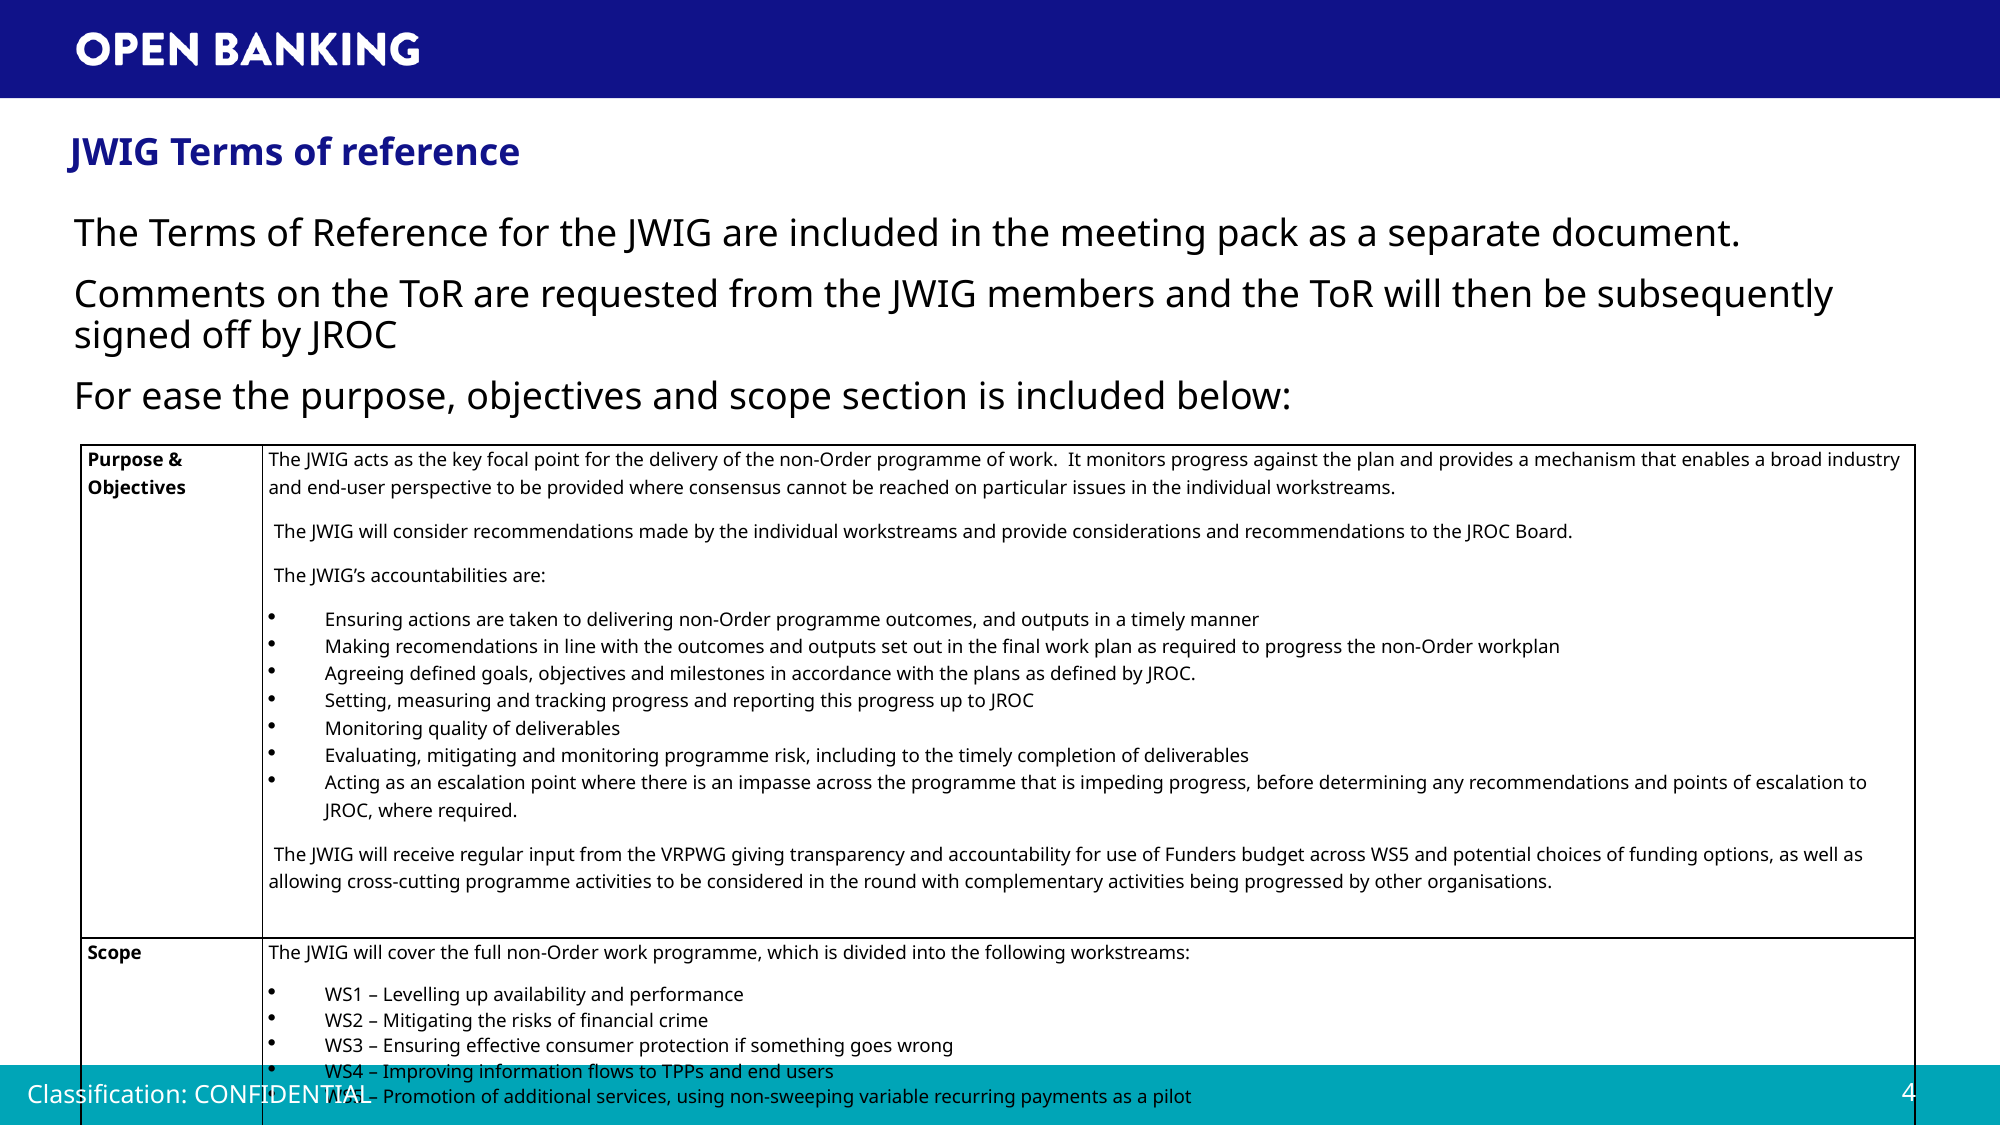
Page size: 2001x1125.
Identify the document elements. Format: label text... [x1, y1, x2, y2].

footer Classification: CONFIDENTIAL [1, 1064, 399, 1124]
title JWIG Terms of reference [54, 125, 1629, 207]
table_header Purpose & Objectives [82, 446, 262, 937]
table_cell The JWIG will cover the full non-Order work programme, which is divided into the following workstreams: WS1 – Levelling up availability and performance WS2 – Mitigating the risks of financial crime WS3 – Ensuring effective consumer protection if something goes wrong WS4 – Improving information flows to TPPs and end users WS5 – Promotion of additional services, using non-sweeping variable recurring payments as a pilot [263, 939, 1914, 1125]
slide_number 4 [1412, 1064, 1932, 1124]
table_cell Scope [82, 939, 262, 1064]
list The Terms of Reference for the JWIG are included in the meeting pack as a separate document. Comments on the ToR are requested from the JWIG members and the ToR will then be subsequently signed off by JROC For ease the purpose, objectives and scope section is included below: [59, 206, 1936, 1018]
picture [43, 0, 452, 99]
table_header The JWIG acts as the key focal point for the delivery of the non-Order programme of work. It monitors progress against the plan and provides a mechanism that enables a broad industry and end-user perspective to be provided where consensus cannot be reached on particular issues in the individual workstreams. The JWIG will consider recommendations made by the individual workstreams and provide considerations and recommendations to the JROC Board. The JWIG’s accountabilities are: Ensuring actions are taken to delivering non-Order programme outcomes, and outputs in a timely manner Making recomendations in line with the outcomes and outputs set out in the final work plan as required to progress the non-Order workplan Agreeing defined goals, objectives and milestones in accordance with the plans as defined by JROC. Setting, measuring and tracking progress and reporting this progress up to JROC Monitoring quality of deliverables Evaluating, mitigating and monitoring programme risk, including to the timely completion of deliverables Acting as an escalation point where there is an impasse across the programme that is impeding progress, before determining any recommendations and points of escalation to JROC, where required. The JWIG will receive regular input from the VRPWG giving transparency and accountability for use of Funders budget across WS5 and potential choices of funding options, as well as allowing cross-cutting programme activities to be considered in the round with complementary activities being progressed by other organisations. [263, 446, 1914, 937]
